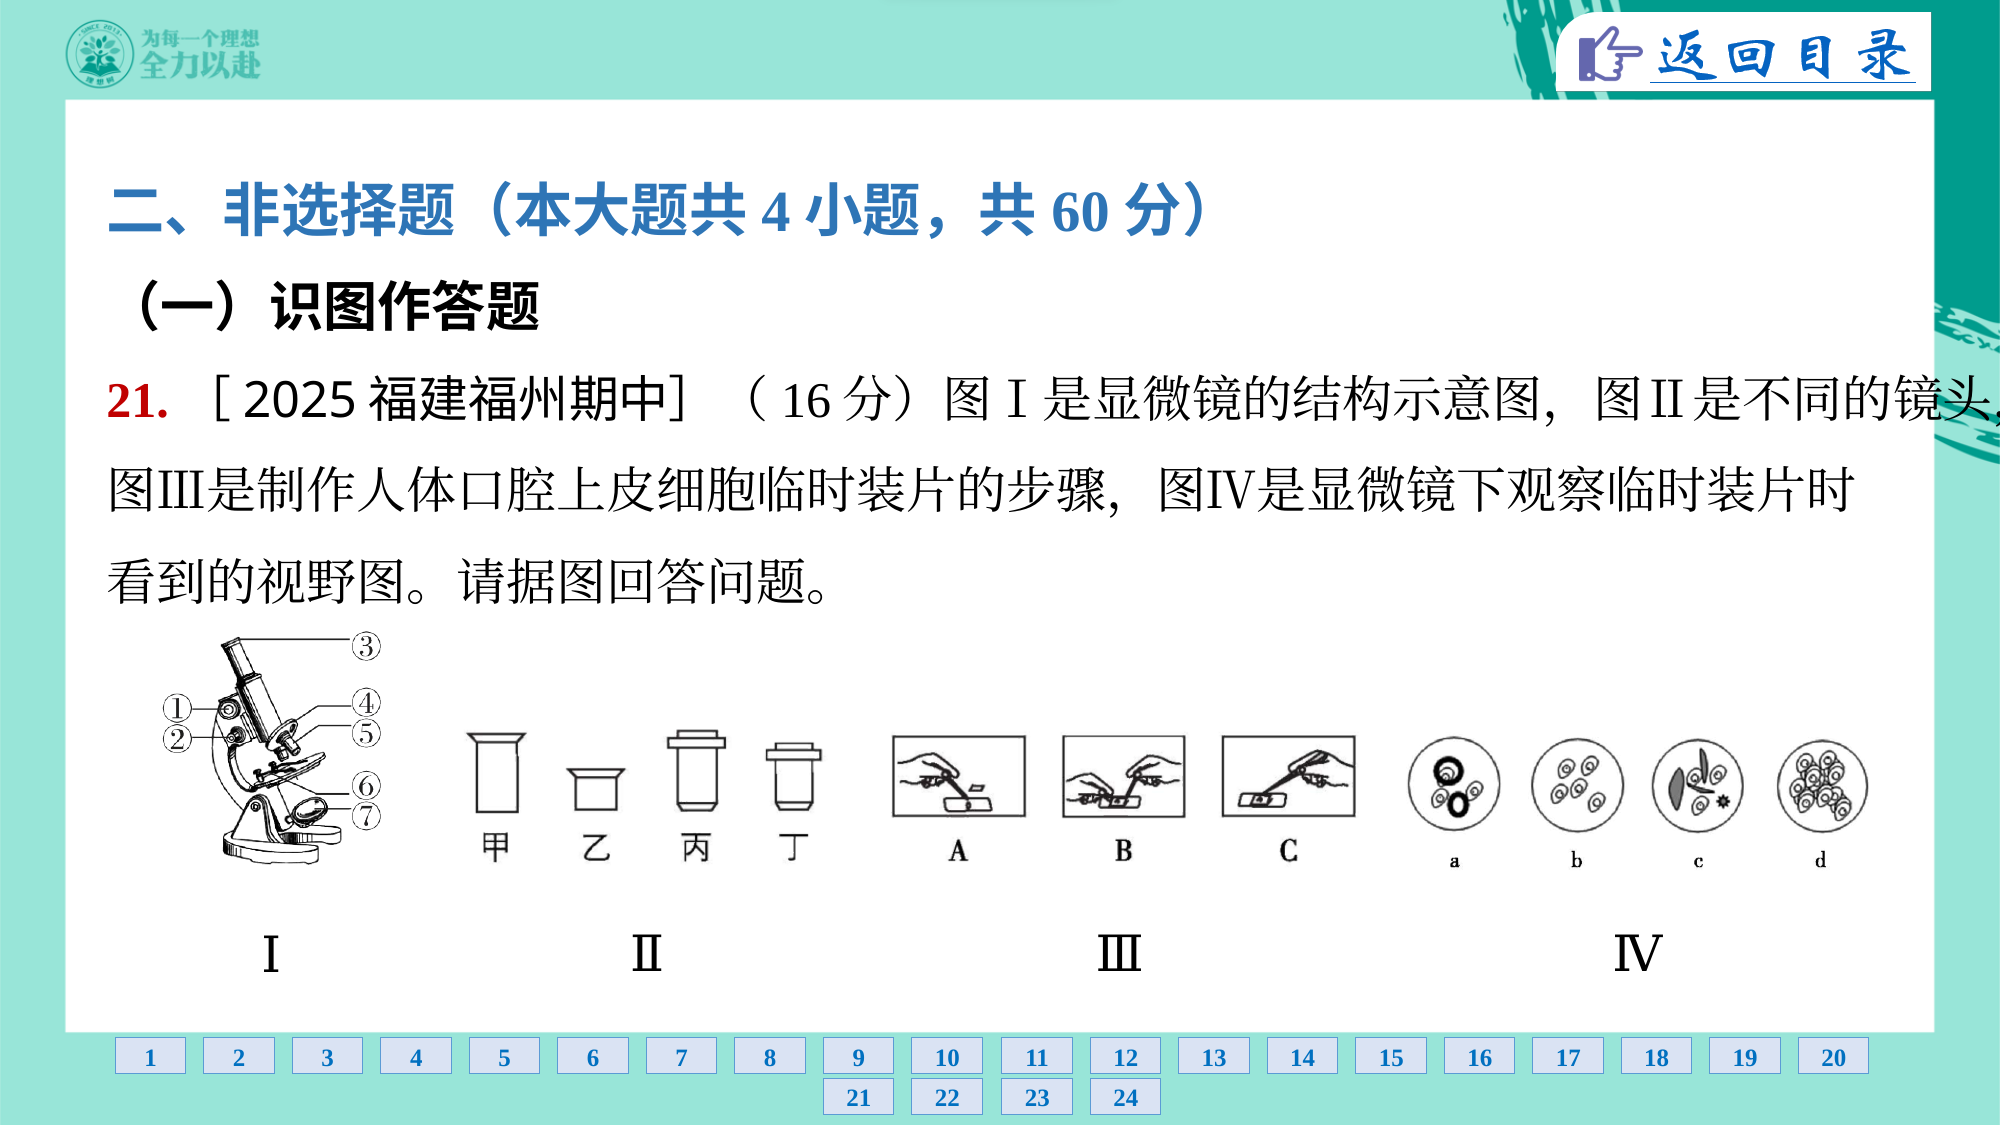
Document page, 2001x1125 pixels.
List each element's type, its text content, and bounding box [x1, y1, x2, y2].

text_box Ⅳ [1605, 891, 1670, 1039]
text_box Ⅲ [1090, 891, 1150, 1039]
text_box 二、非选择题（本大题共4小题，共60分） [106, 140, 1895, 241]
picture [0, 0, 2000, 1125]
text_box Ⅱ [625, 891, 669, 1039]
text_box （一）识图作答题 [106, 241, 1895, 335]
text_box Ⅰ [257, 892, 286, 1040]
text_box 21.［2025福建福州期中］（16分）图Ⅰ是显微镜的结构示意图，图Ⅱ是不同的镜头， 图Ⅲ是制作人体口腔上皮细胞临时装片的步骤，图Ⅳ是显微镜下观察临时装片时 看到的视野图。请据图回答问题。 [106, 335, 1895, 611]
